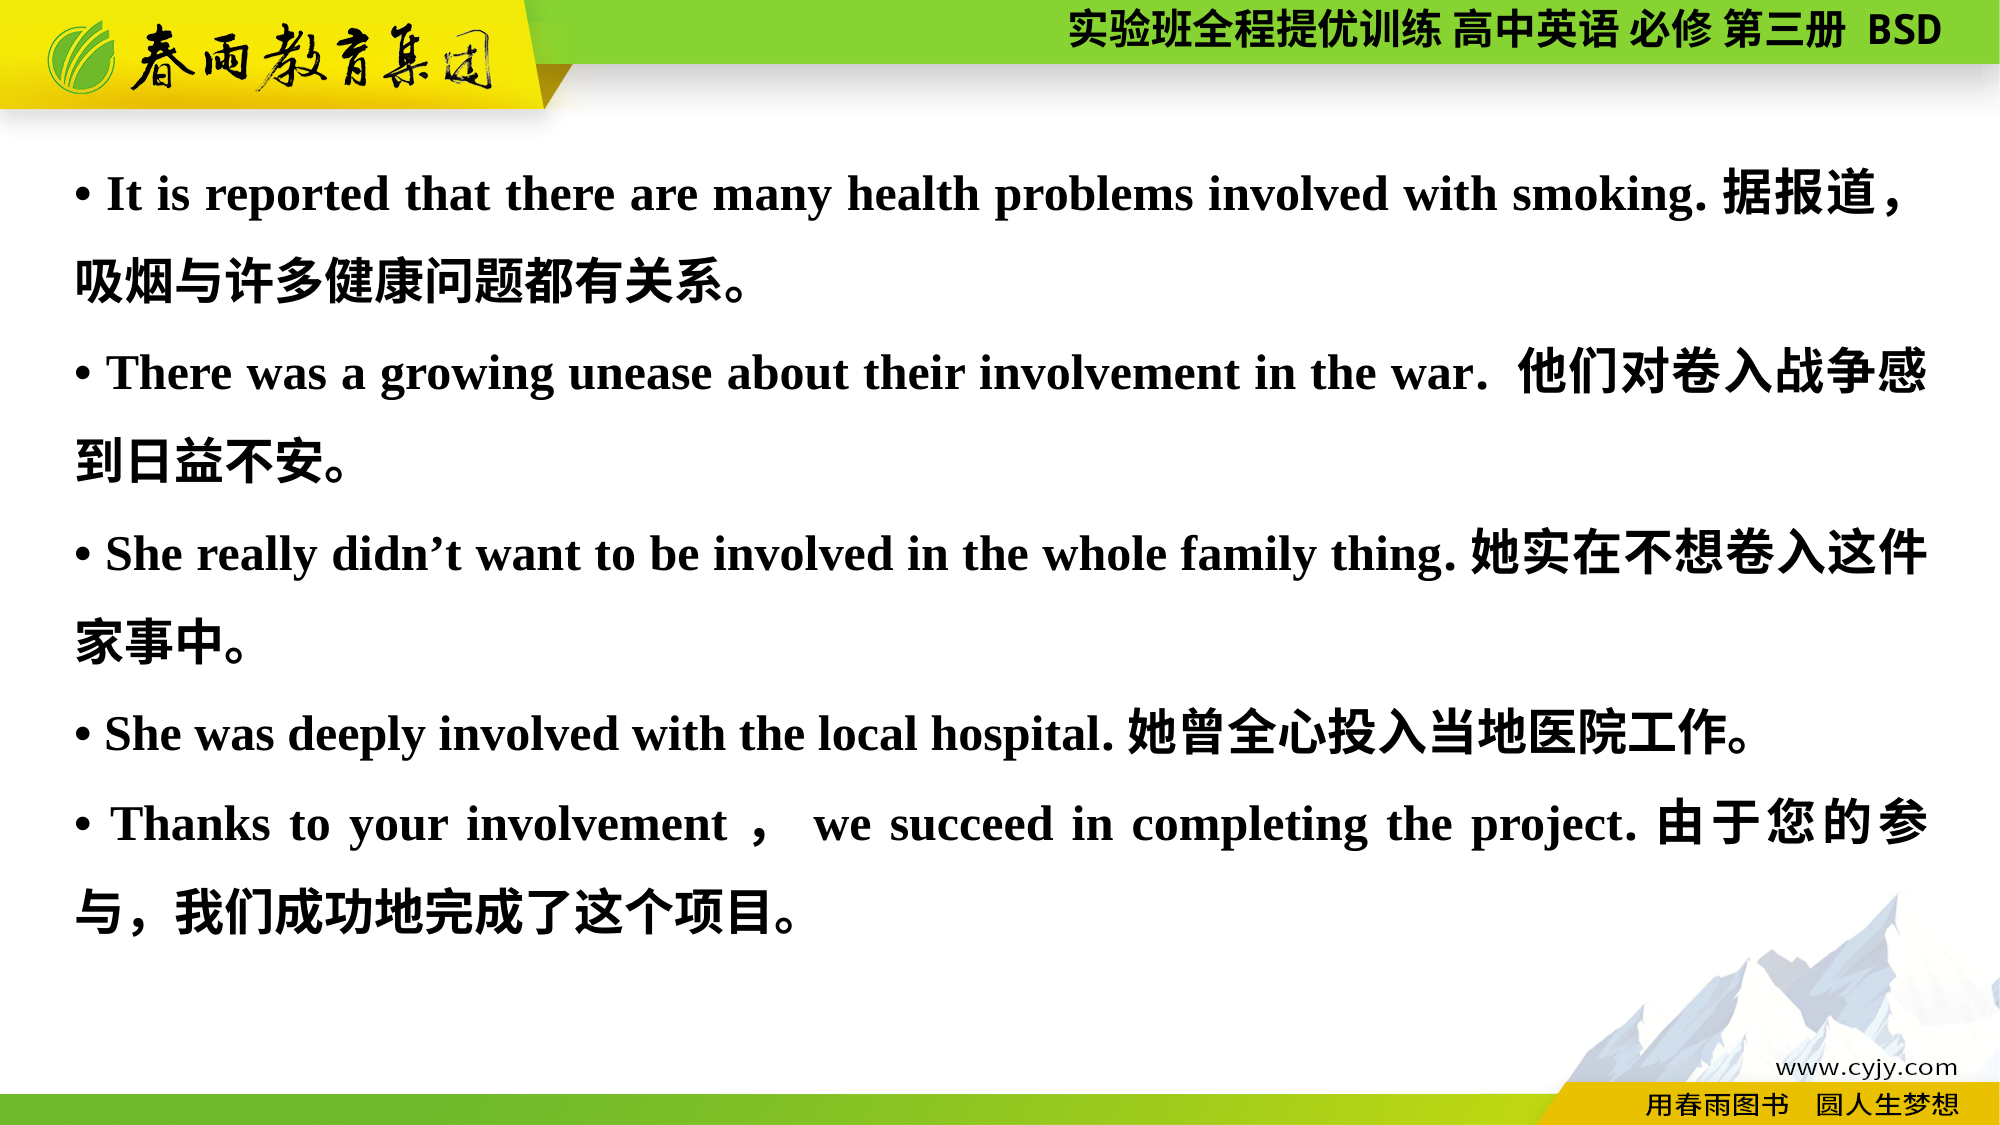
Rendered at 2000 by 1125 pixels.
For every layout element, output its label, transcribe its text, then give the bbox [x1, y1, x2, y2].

picture [0, 0, 2000, 1125]
list • It is reported that there are many health problems involved with smoking.据报道，吸烟与许多健康问题都有关系。 • There was a growing unease about their involvement in the war. 他们对卷入战争感到日益不安。 • She really didn’t want to be involved in the whole family thing.她实在不想卷入这件家事中。 • She was deeply involved with the local hospital.她曾全心投入当地医院工作。 • Thanks to your involvement，we succeed in completing the project.由于您的参与，我们成功地完成了这个项目。 [59, 122, 1944, 944]
